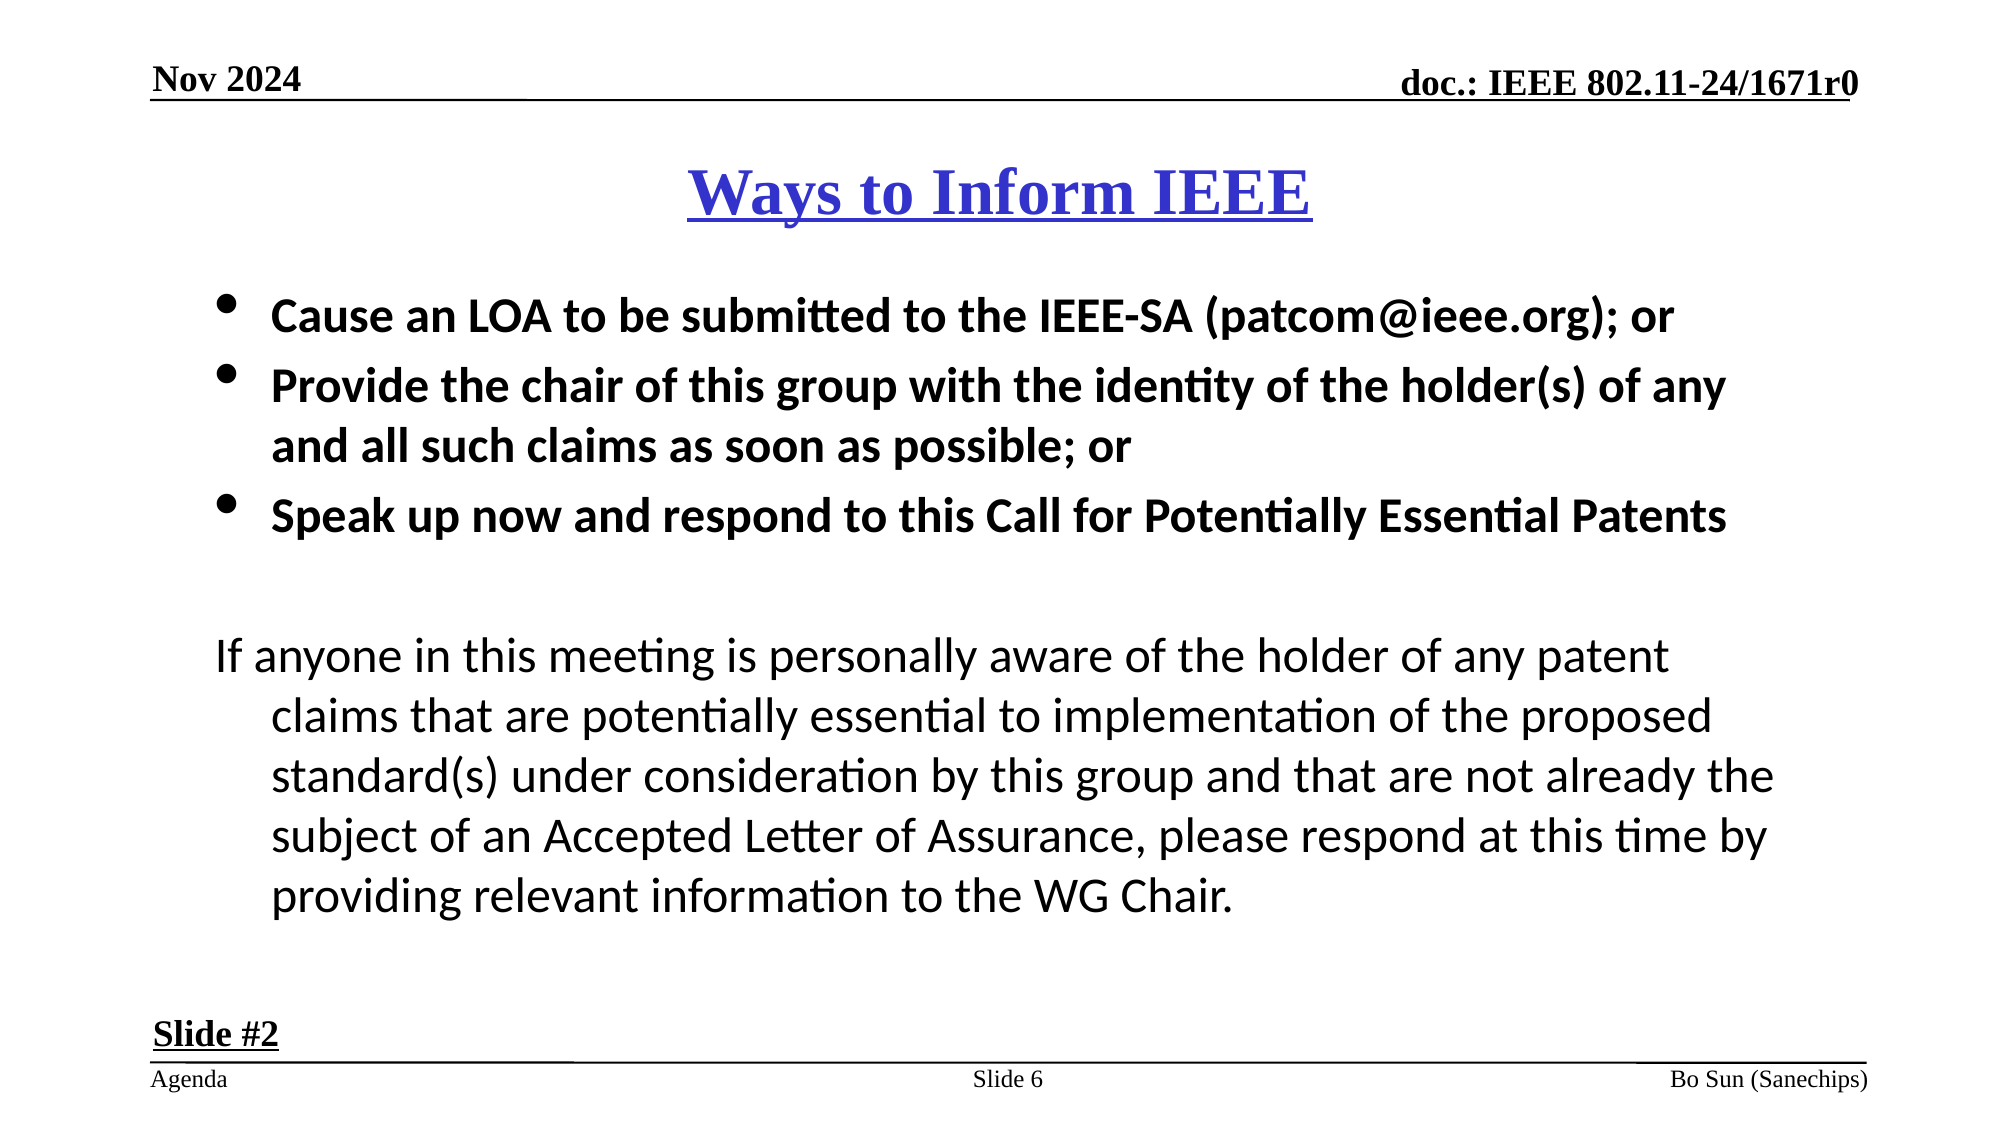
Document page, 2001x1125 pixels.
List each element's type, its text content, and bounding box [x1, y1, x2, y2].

text_box Cause an LOA to be submitted to the IEEE-SA (patcom@ieee.org); or Provide the chair of this group with the identity of the holder(s) of any and all such claims as soon as possible; or Speak up now and respond to this Call for Potentially Essential Patents If anyone in this meeting is personally aware of the holder of any patent claims that are potentially essential to implementation of the proposed standard(s) under consideration by this group and that are not already the subject of an Accepted Letter of Assurance, please respond at this time by providing relevant information to the WG Chair. [200, 275, 1800, 975]
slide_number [152, 54, 563, 100]
text_box Ways to Inform IEEE [362, 100, 1638, 275]
text_box Slide #2 [138, 1001, 295, 1062]
footer Bo Sun (Sanechips) [1171, 1061, 1869, 1093]
slide_number Slide [949, 1061, 1067, 1123]
